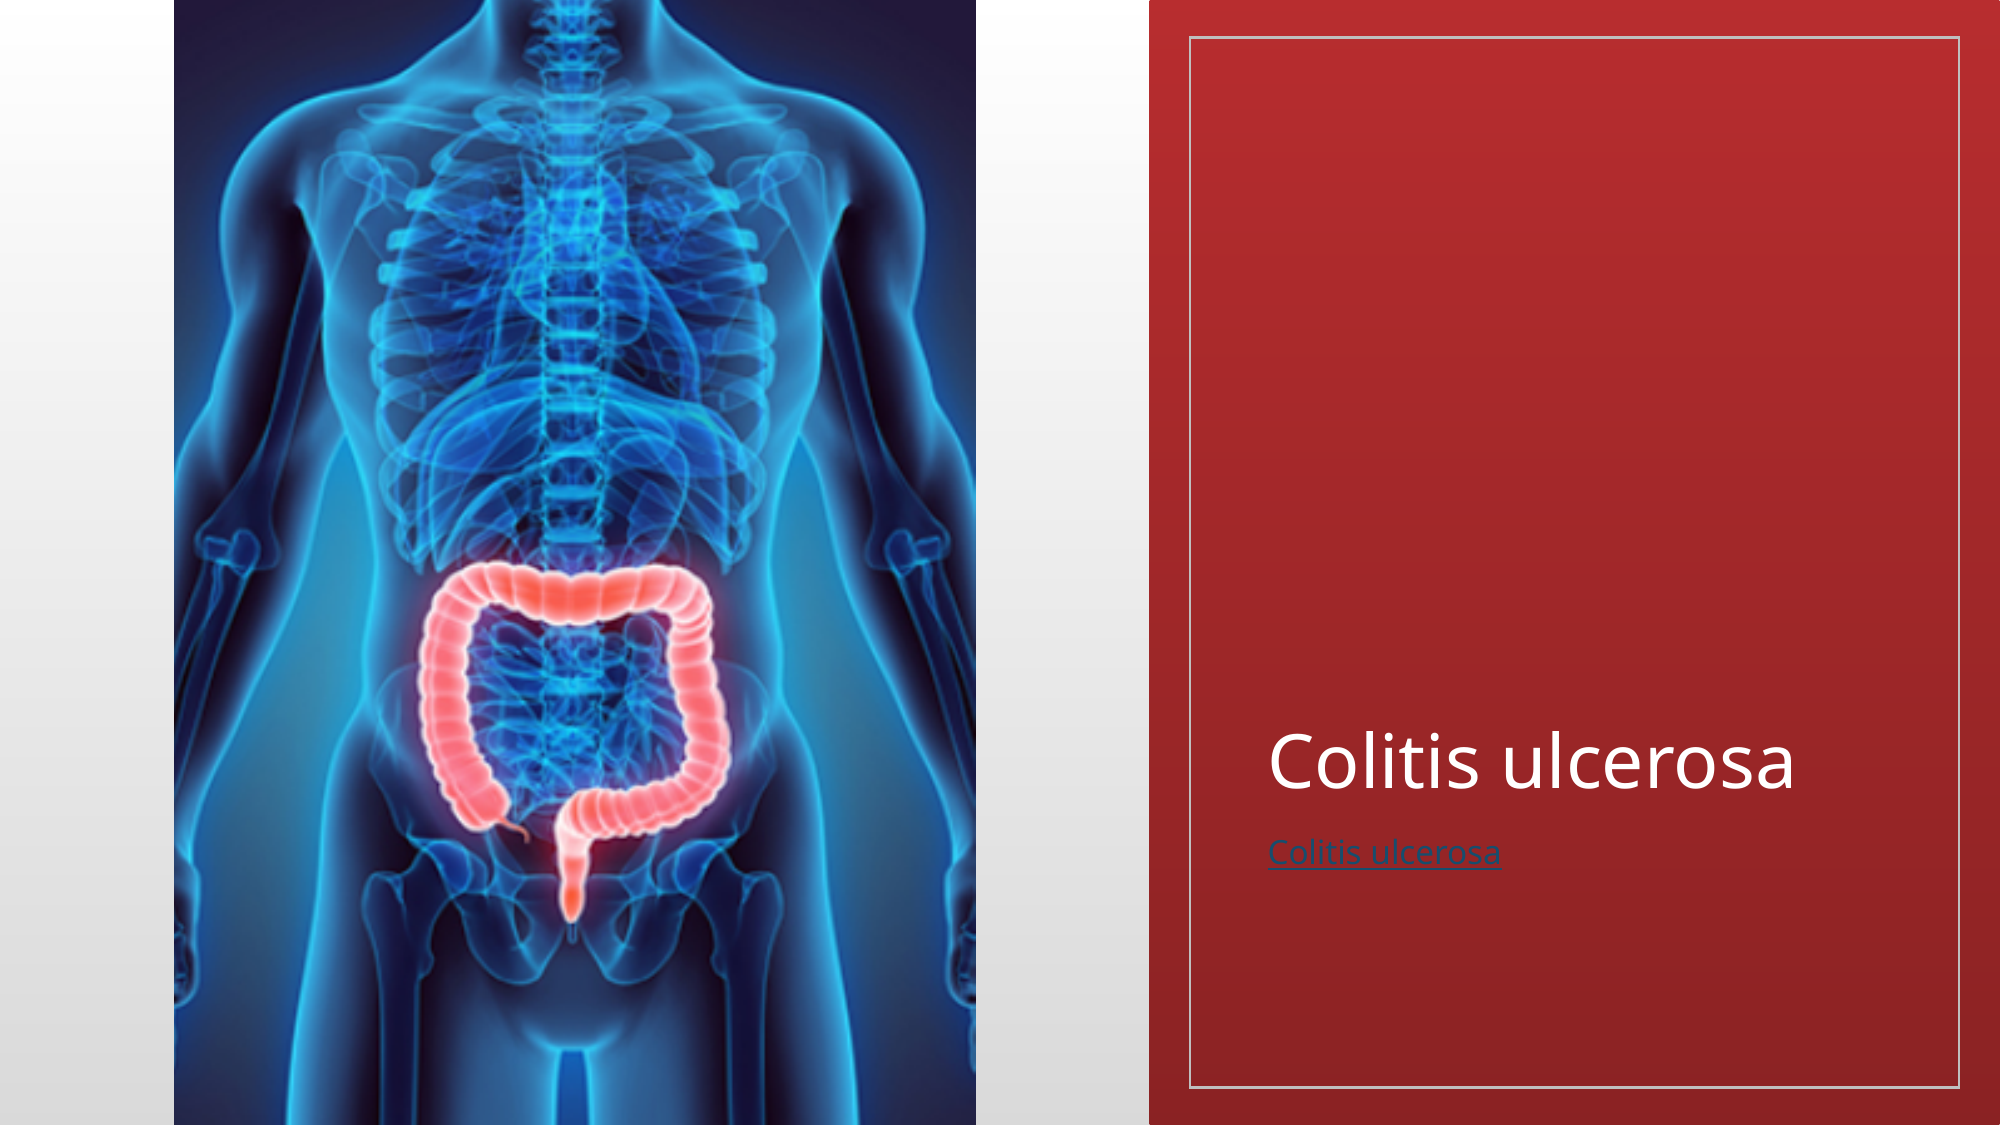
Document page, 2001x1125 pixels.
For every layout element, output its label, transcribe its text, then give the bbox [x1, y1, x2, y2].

picture [174, 0, 976, 1125]
title Colitis ulcerosa [1252, 525, 1898, 813]
list Colitis ulcerosa [1252, 825, 1898, 1051]
